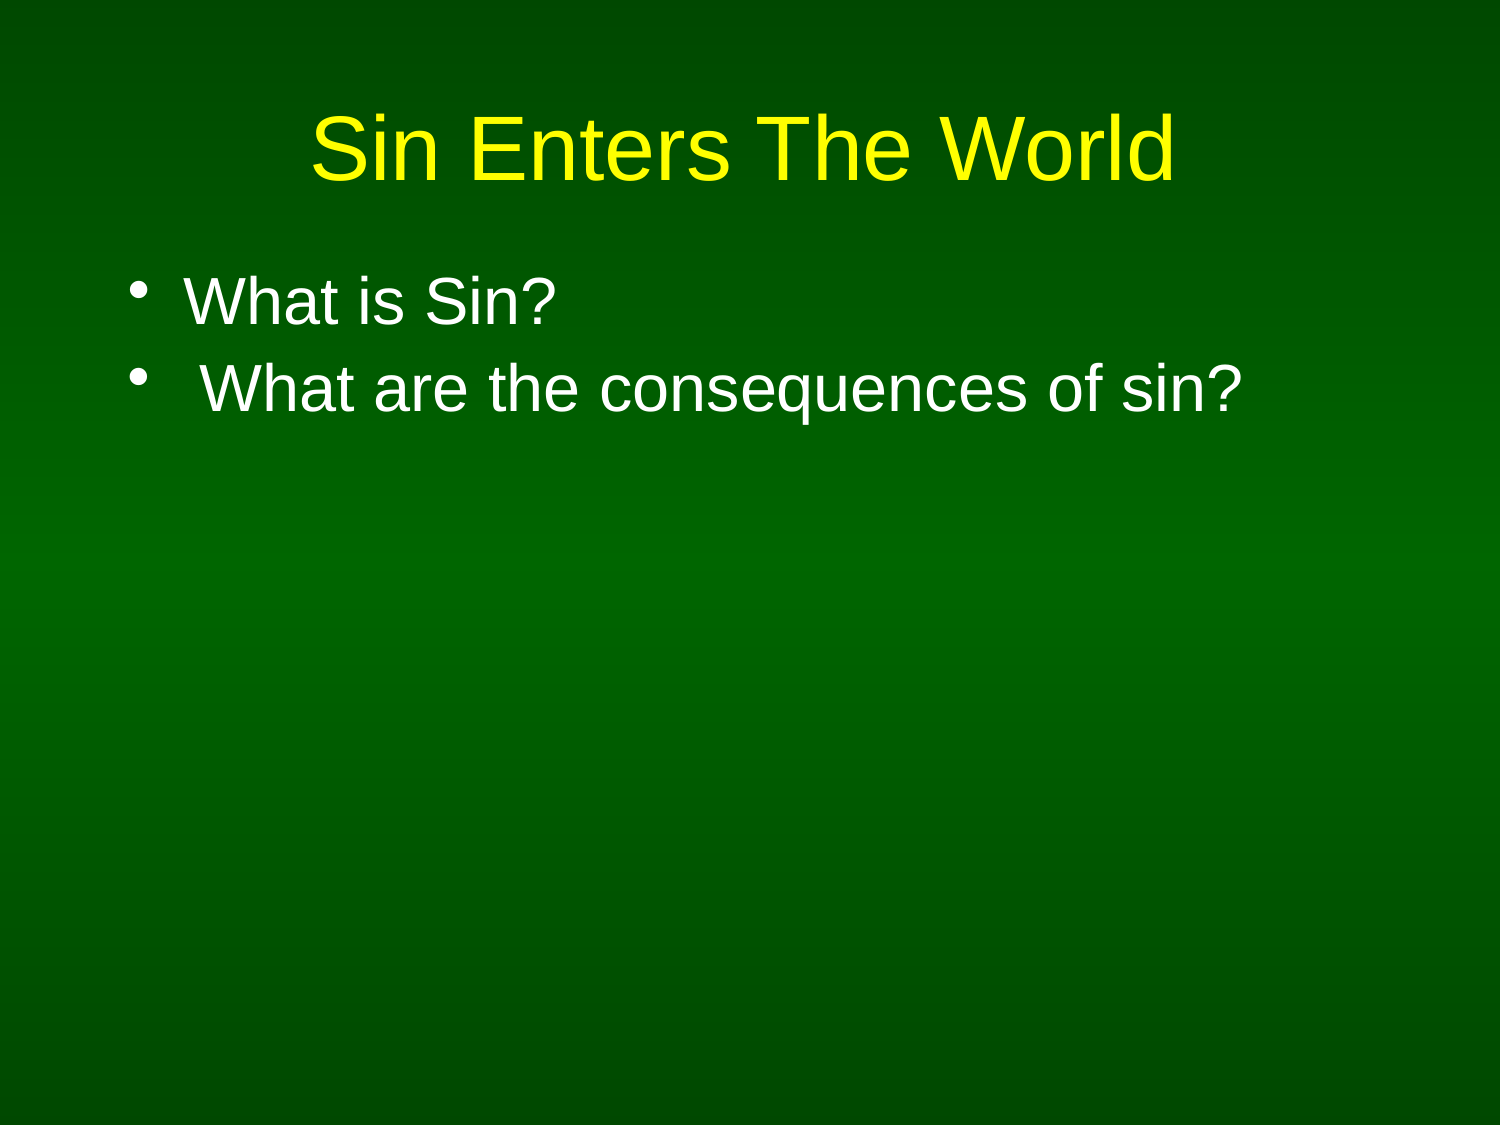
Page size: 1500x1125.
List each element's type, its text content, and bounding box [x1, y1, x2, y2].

list What is Sin? [112, 249, 1450, 338]
title Sin Enters The World [50, 50, 1438, 238]
text_box What are the consequences of sin? [112, 337, 1413, 433]
